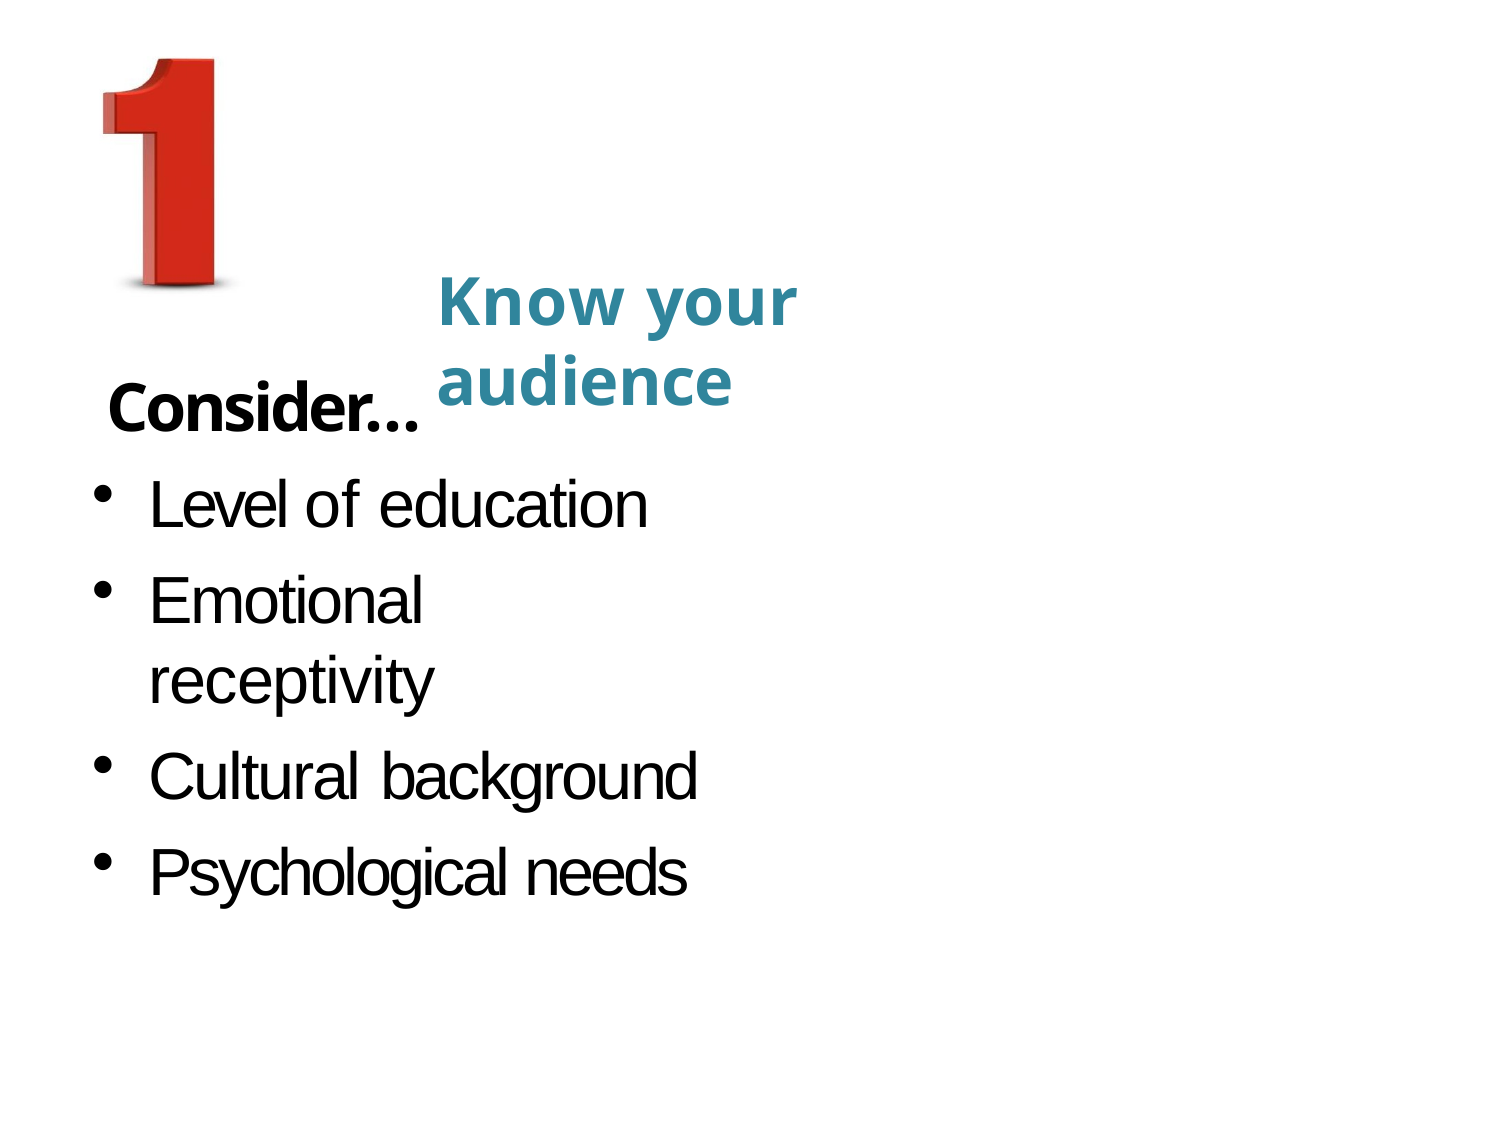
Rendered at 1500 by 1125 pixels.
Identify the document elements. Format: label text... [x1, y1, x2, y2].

text_box Consider… Level of education Emotional receptivity Cultural background Psychological needs [89, 347, 730, 909]
text_box [99, 56, 245, 297]
title Know your audience [434, 257, 1070, 448]
